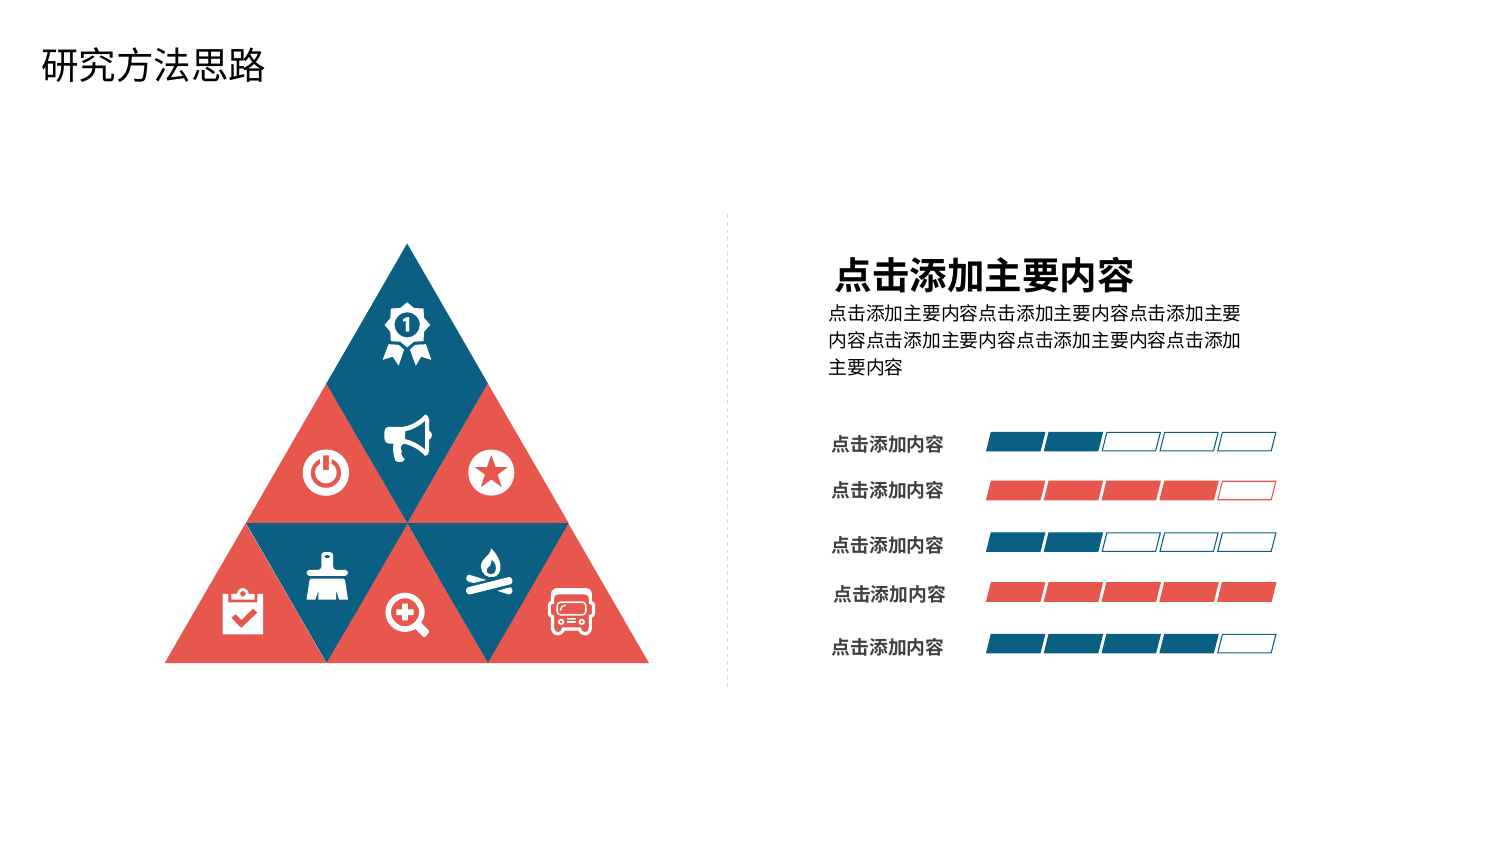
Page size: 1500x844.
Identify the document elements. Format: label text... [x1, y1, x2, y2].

text_box 点击添加内容 [820, 527, 994, 562]
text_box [986, 582, 1276, 602]
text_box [382, 302, 432, 366]
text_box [466, 548, 513, 595]
text_box 点击添加内容 [820, 630, 994, 665]
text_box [986, 532, 1276, 552]
text_box 点击添加内容 [820, 426, 994, 461]
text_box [306, 552, 348, 600]
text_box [986, 432, 1276, 451]
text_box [164, 243, 649, 663]
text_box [222, 587, 264, 635]
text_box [547, 587, 596, 636]
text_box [385, 592, 430, 637]
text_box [986, 634, 1276, 653]
text_box 点击添加内容 [822, 577, 996, 611]
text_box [813, 281, 1258, 400]
text_box 点击添加主要内容 [823, 246, 1147, 281]
text_box 点击添加内容 [820, 473, 994, 508]
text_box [986, 481, 1276, 500]
